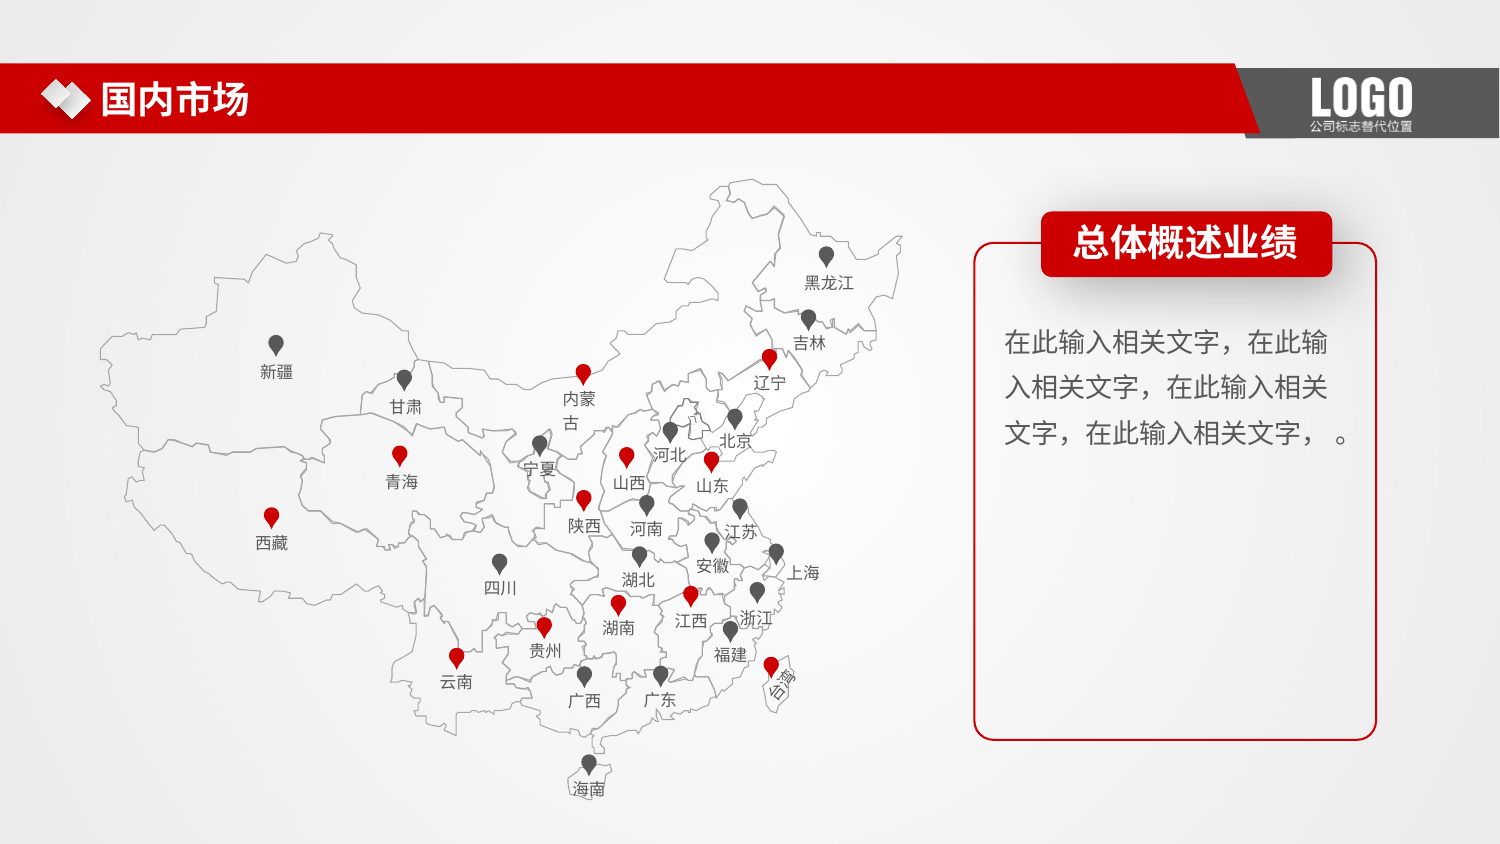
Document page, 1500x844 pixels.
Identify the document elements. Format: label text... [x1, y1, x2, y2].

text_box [100, 178, 903, 800]
picture [1310, 77, 1412, 132]
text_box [1040, 210, 1333, 278]
text_box 国内市场 [89, 69, 262, 127]
text_box 在此输入相关文字，在此输入相关文字，在此输入相关文字，在此输入相关文字， 。 [988, 303, 1363, 711]
text_box [972, 240, 1379, 742]
